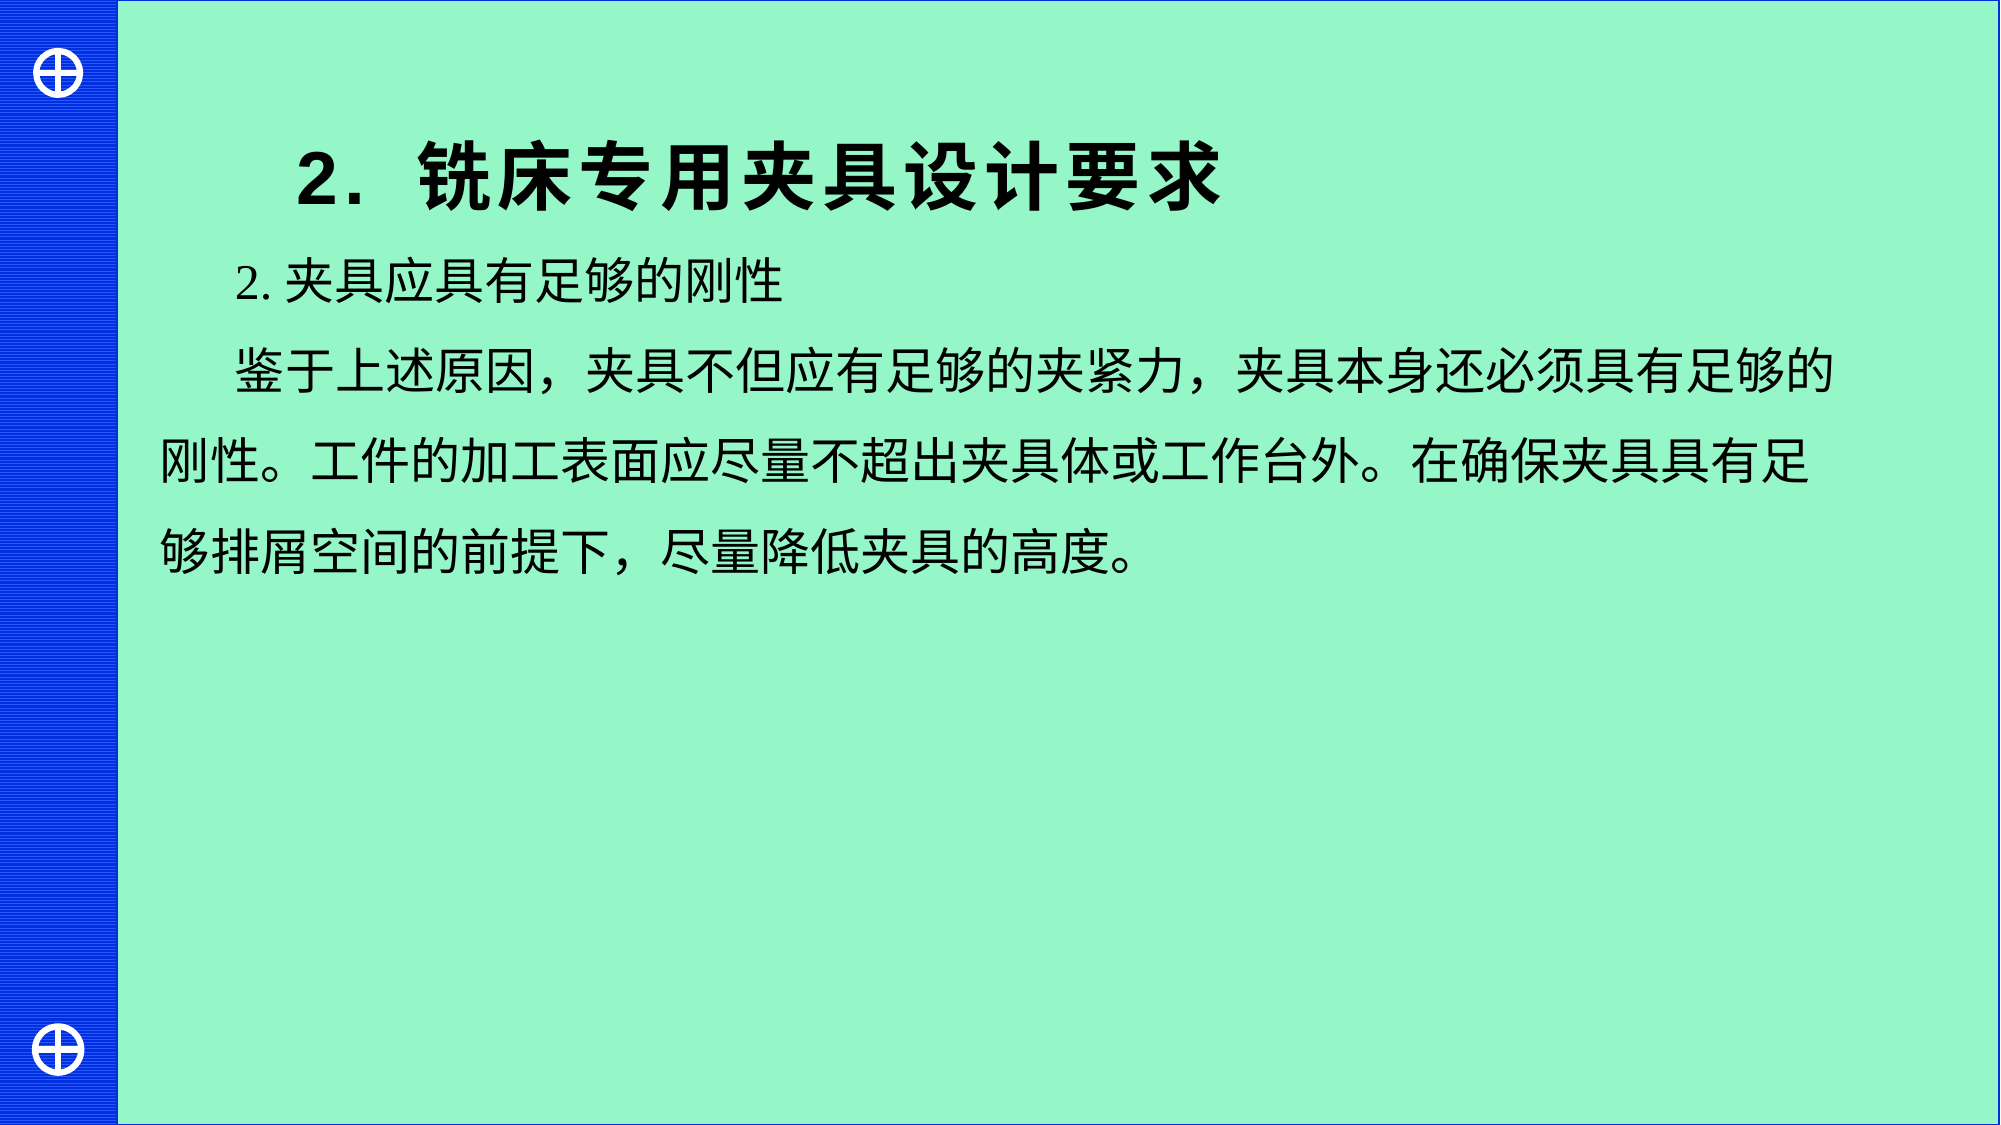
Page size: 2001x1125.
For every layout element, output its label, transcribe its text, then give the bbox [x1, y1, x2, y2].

text_box 2. 铣床专用夹具设计要求 [173, 106, 1462, 212]
text_box 2.夹具应具有足够的刚性 鉴于上述原因，夹具不但应有足够的夹紧力，夹具本身还必须具有足够的刚性。工件的加工表面应尽量不超出夹具体或工作台外。在确保夹具具有足够排屑空间的前提下，尽量降低夹具的高度。 [145, 212, 1853, 588]
